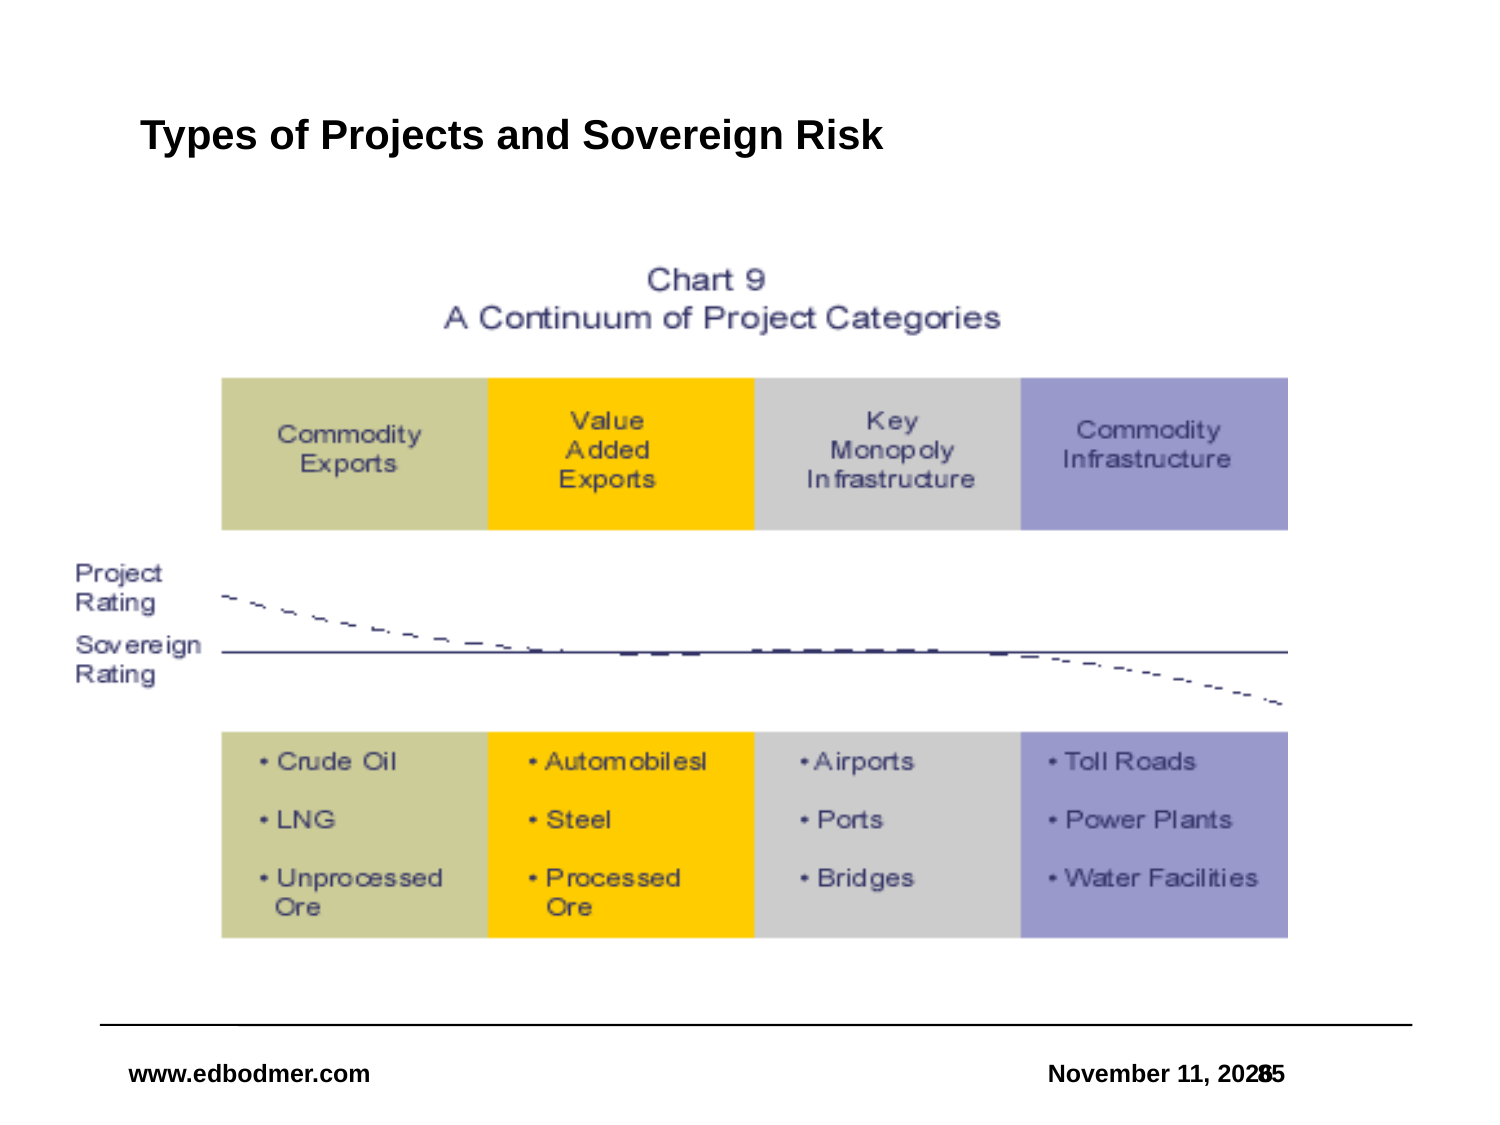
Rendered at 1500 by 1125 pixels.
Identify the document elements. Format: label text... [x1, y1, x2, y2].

title Types of Projects and Sovereign Risk [124, 99, 1288, 226]
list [74, 262, 1288, 980]
